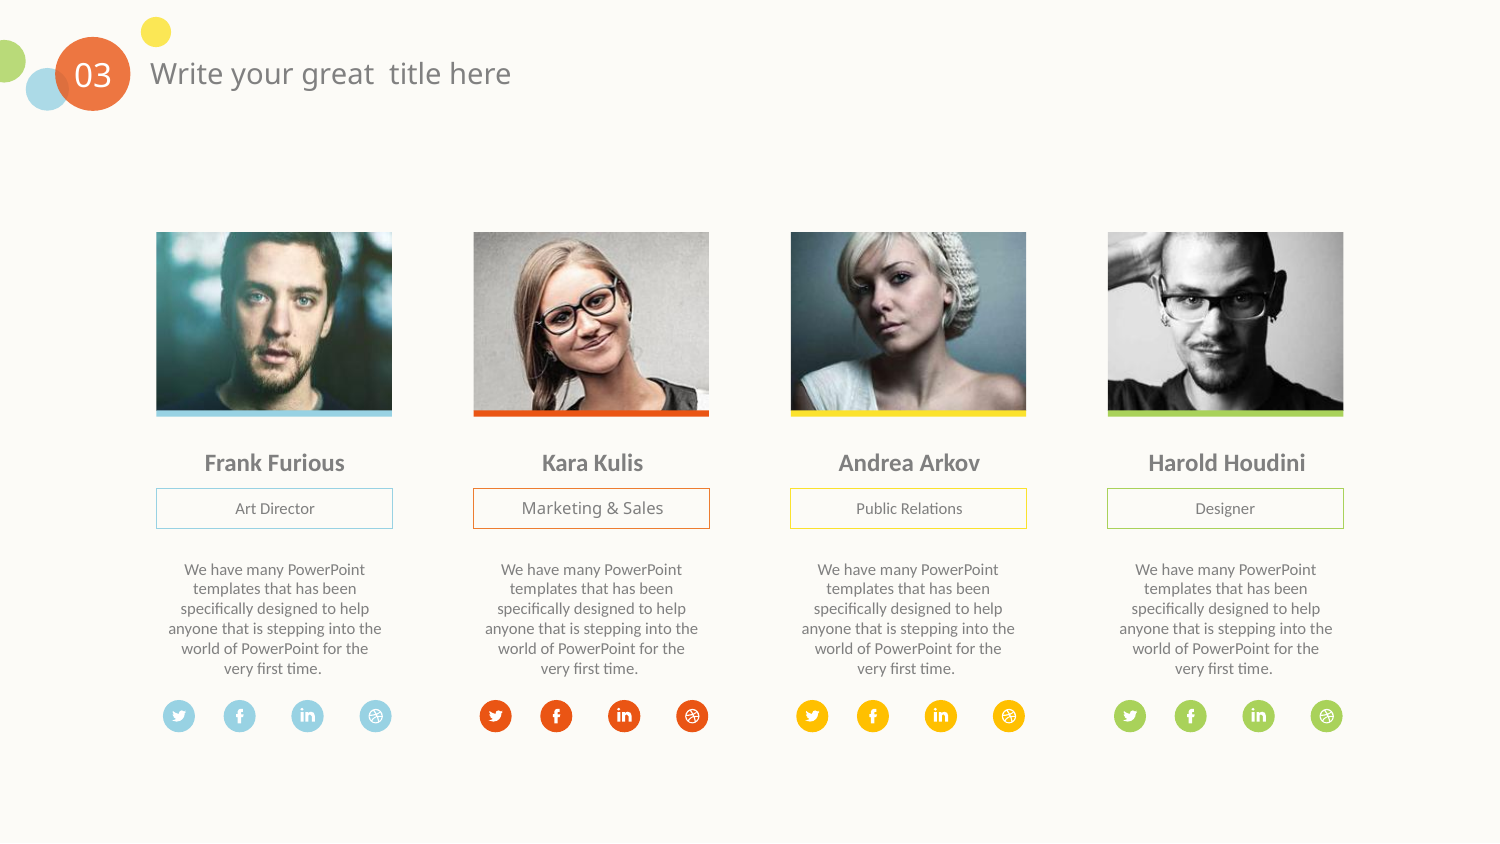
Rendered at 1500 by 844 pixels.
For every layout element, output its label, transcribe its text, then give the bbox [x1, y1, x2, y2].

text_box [156, 232, 393, 417]
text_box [790, 232, 1027, 417]
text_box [1310, 699, 1343, 733]
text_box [223, 699, 256, 733]
text_box Harold Houdini [1148, 446, 1307, 477]
text_box We have many PowerPoint templates that has been specifically designed to help anyone that is stepping into the world of PowerPoint for the very first time. [799, 558, 1018, 679]
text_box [162, 699, 196, 733]
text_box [1113, 699, 1147, 733]
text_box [473, 232, 710, 417]
text_box Andrea Arkov [838, 446, 981, 477]
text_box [1107, 232, 1344, 417]
text_box [55, 36, 131, 111]
text_box [473, 488, 710, 529]
text_box [140, 16, 172, 48]
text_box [291, 699, 324, 733]
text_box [479, 699, 512, 733]
text_box [790, 488, 1027, 529]
text_box Marketing & Sales [521, 497, 665, 518]
text_box [25, 67, 66, 111]
text_box Public Relations [856, 497, 963, 518]
text_box [156, 488, 393, 529]
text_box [992, 699, 1026, 733]
text_box Write your great title here [150, 55, 606, 91]
text_box We have many PowerPoint templates that has been specifically designed to help anyone that is stepping into the world of PowerPoint for the very first time. [166, 558, 384, 679]
text_box Kara Kulis [542, 446, 644, 477]
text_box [607, 699, 641, 733]
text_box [796, 699, 829, 733]
text_box Designer [1195, 497, 1259, 518]
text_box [540, 699, 573, 733]
text_box 03 [65, 53, 121, 94]
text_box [675, 699, 709, 733]
text_box We have many PowerPoint templates that has been specifically designed to help anyone that is stepping into the world of PowerPoint for the very first time. [482, 558, 701, 679]
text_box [924, 699, 958, 733]
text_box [1242, 699, 1275, 733]
text_box [0, 39, 26, 83]
text_box Art Director [235, 497, 316, 518]
text_box [1107, 488, 1344, 529]
text_box Frank Furious [204, 446, 346, 477]
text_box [856, 699, 890, 733]
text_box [1174, 699, 1207, 733]
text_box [359, 699, 392, 733]
text_box We have many PowerPoint templates that has been specifically designed to help anyone that is stepping into the world of PowerPoint for the very first time. [1117, 558, 1335, 679]
